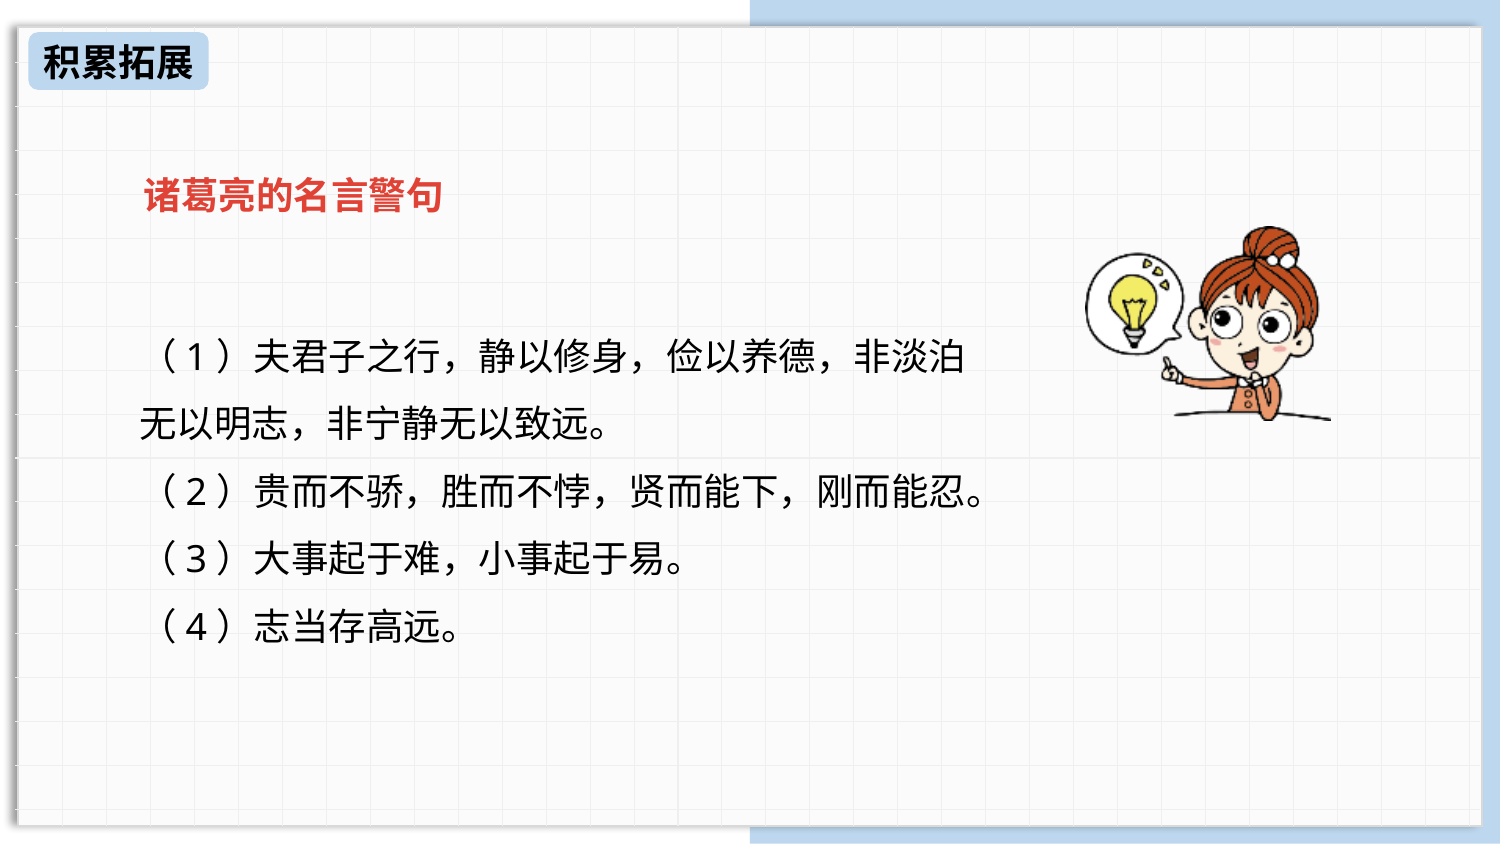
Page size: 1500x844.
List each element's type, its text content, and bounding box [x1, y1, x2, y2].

text_box 积累拓展 [27, 31, 210, 91]
picture [1085, 226, 1331, 421]
text_box 诸葛亮的名言警句 [127, 139, 460, 227]
text_box （1）夫君子之行，静以修身，俭以养德，非淡泊无以明志，非宁静无以致远。 （2）贵而不骄，胜而不悖，贤而能下，刚而能忍。 （3）大事起于难，小事起于易。 （4）志当存高远。 [127, 304, 1012, 654]
